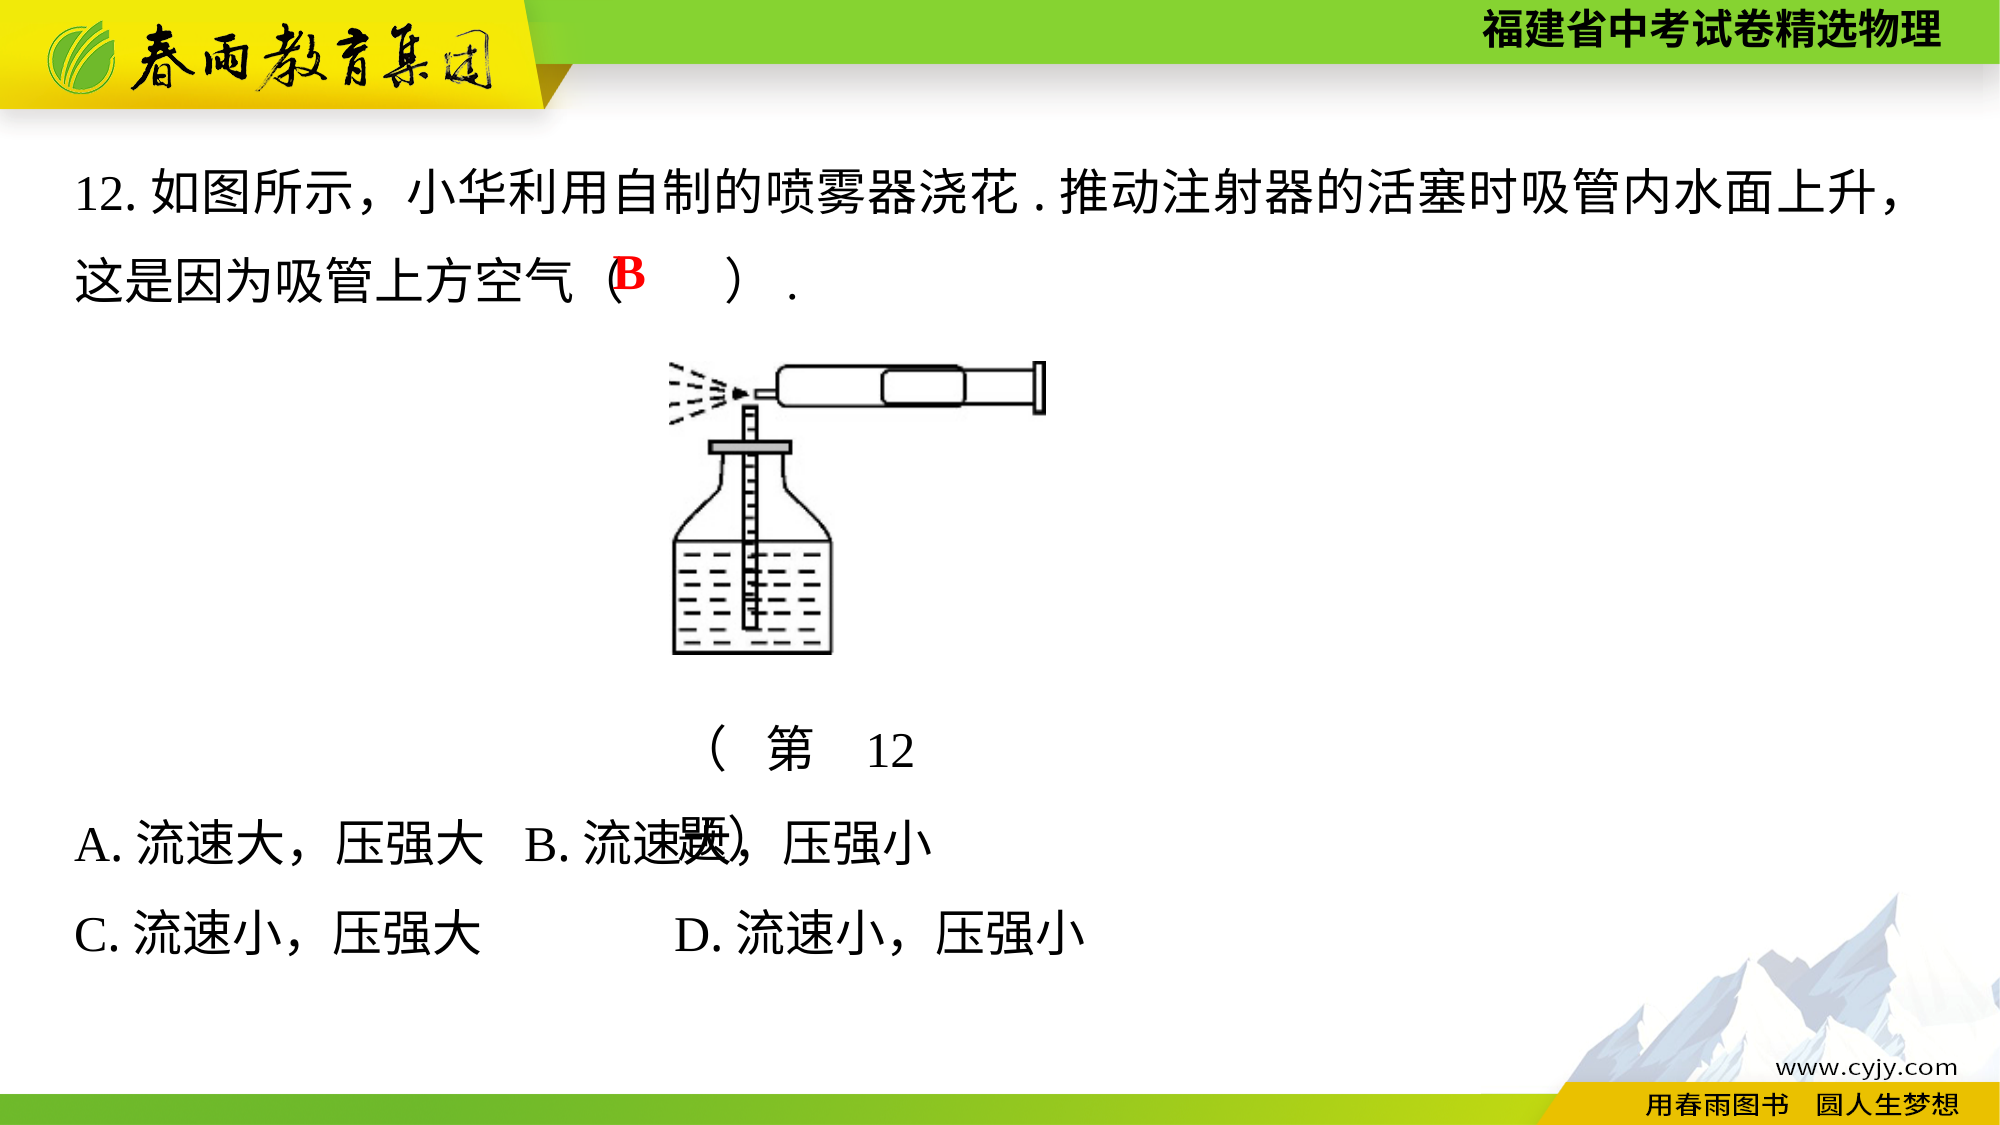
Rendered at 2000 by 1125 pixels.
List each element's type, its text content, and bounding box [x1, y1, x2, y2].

text_box B [597, 231, 661, 307]
picture [0, 0, 2000, 1125]
list 12.如图所示，小华利用自制的喷雾器浇花.推动注射器的活塞时吸管内水面上升，这是因为吸管上方空气（ ）. A.流速大，压强大 B.流速大，压强小 C.流速小，压强大 D.流速小，压强小 [59, 122, 1944, 979]
text_box （第12题） [662, 680, 943, 786]
